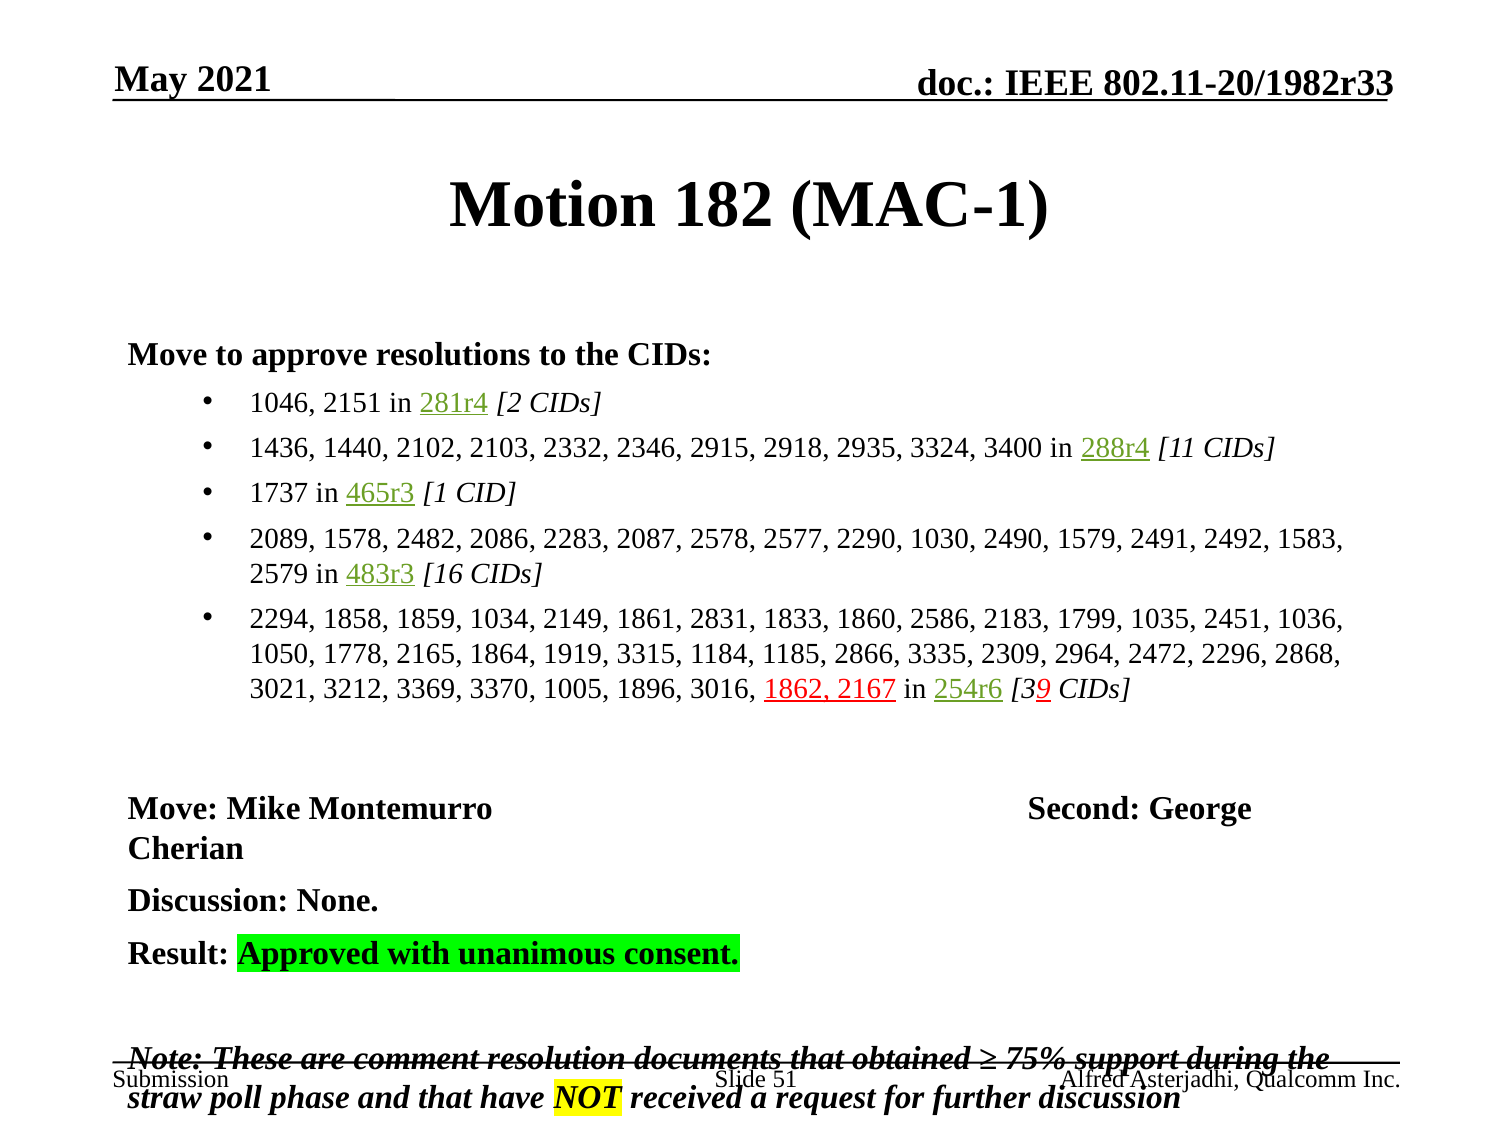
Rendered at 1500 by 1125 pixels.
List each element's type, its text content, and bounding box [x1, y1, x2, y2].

slide_number Slide 51 [712, 1061, 800, 1123]
title Motion 182 (MAC-1) [112, 112, 1388, 288]
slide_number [114, 54, 423, 100]
footer Alfred Asterjadhi, Qualcomm Inc. [878, 1061, 1402, 1093]
list Move to approve resolutions to the CIDs: 1046, 2151 in 281r4 [2 CIDs] 1436, 1440, 2102, 2103, 2332, 2346, 2915, 2918, 2935, 3324, 3400 in 288r4 [11 CIDs] 1737 in 465r3 [1 CID] 2089, 1578, 2482, 2086, 2283, 2087, 2578, 2577, 2290, 1030, 2490, 1579, 2491, 2492, 1583, 2579 in 483r3 [16 CIDs] 2294, 1858, 1859, 1034, 2149, 1861, 2831, 1833, 1860, 2586, 2183, 1799, 1035, 2451, 1036, 1050, 1778, 2165, 1864, 1919, 3315, 1184, 1185, 2866, 3335, 2309, 2964, 2472, 2296, 2868, 3021, 3212, 3369, 3370, 1005, 1896, 3016, 1862, 2167 in 254r6 [39 CIDs] Move: Mike Montemurro Second: George Cherian Discussion: None. Result: Approved with unanimous consent. Note: These are comment resolution documents that obtained ≥ 75% support during the straw poll phase and that have NOT received a request for further discussion [112, 324, 1388, 1063]
